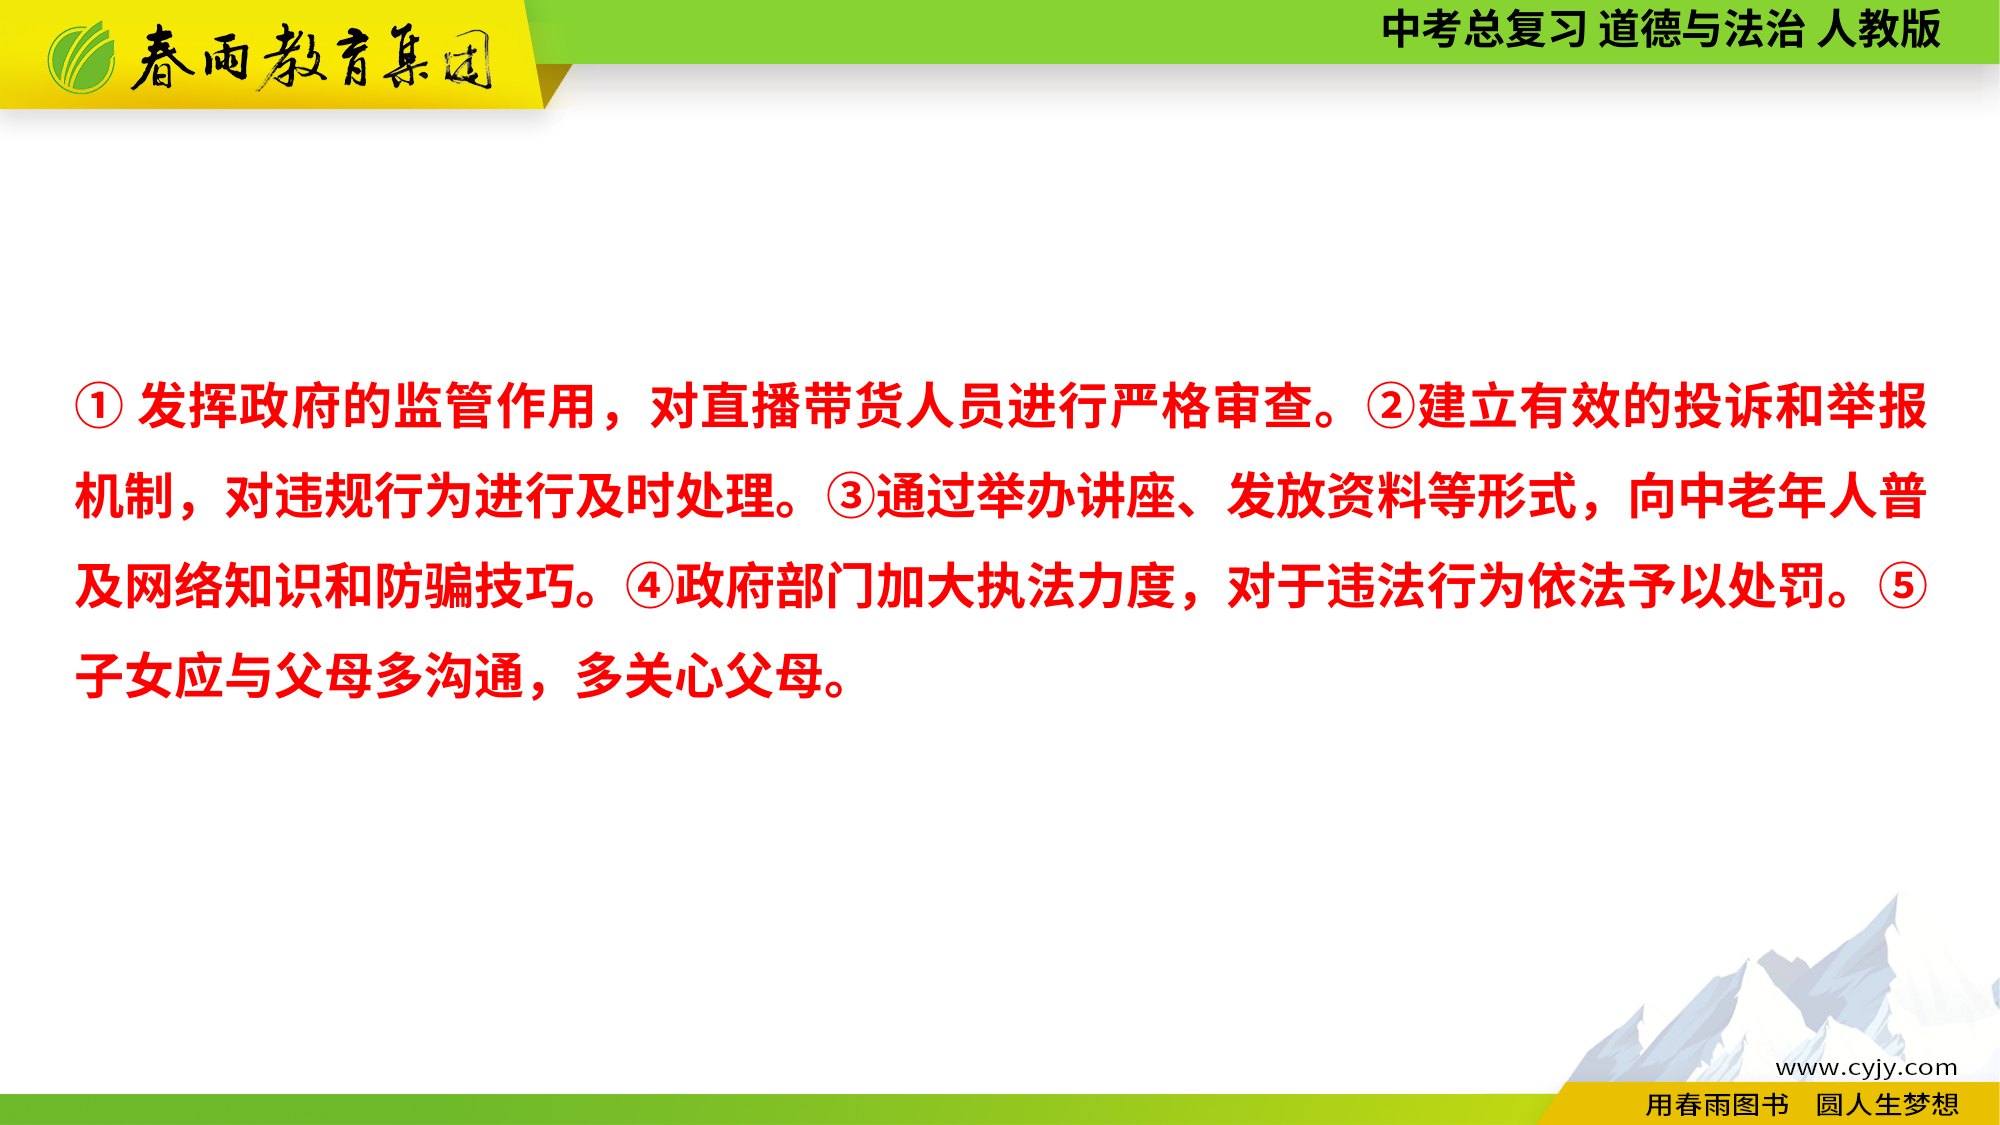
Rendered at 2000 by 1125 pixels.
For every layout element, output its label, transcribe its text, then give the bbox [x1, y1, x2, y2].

picture [0, 0, 2000, 1125]
list ①发挥政府的监管作用，对直播带货人员进行严格审查。②建立有效的投诉和举报机制，对违规行为进行及时处理。③通过举办讲座、发放资料等形式，向中老年人普及网络知识和防骗技巧。④政府部门加大执法力度，对于违法行为依法予以处罚。⑤子女应与父母多沟通，多关心父母。 [59, 337, 1944, 705]
